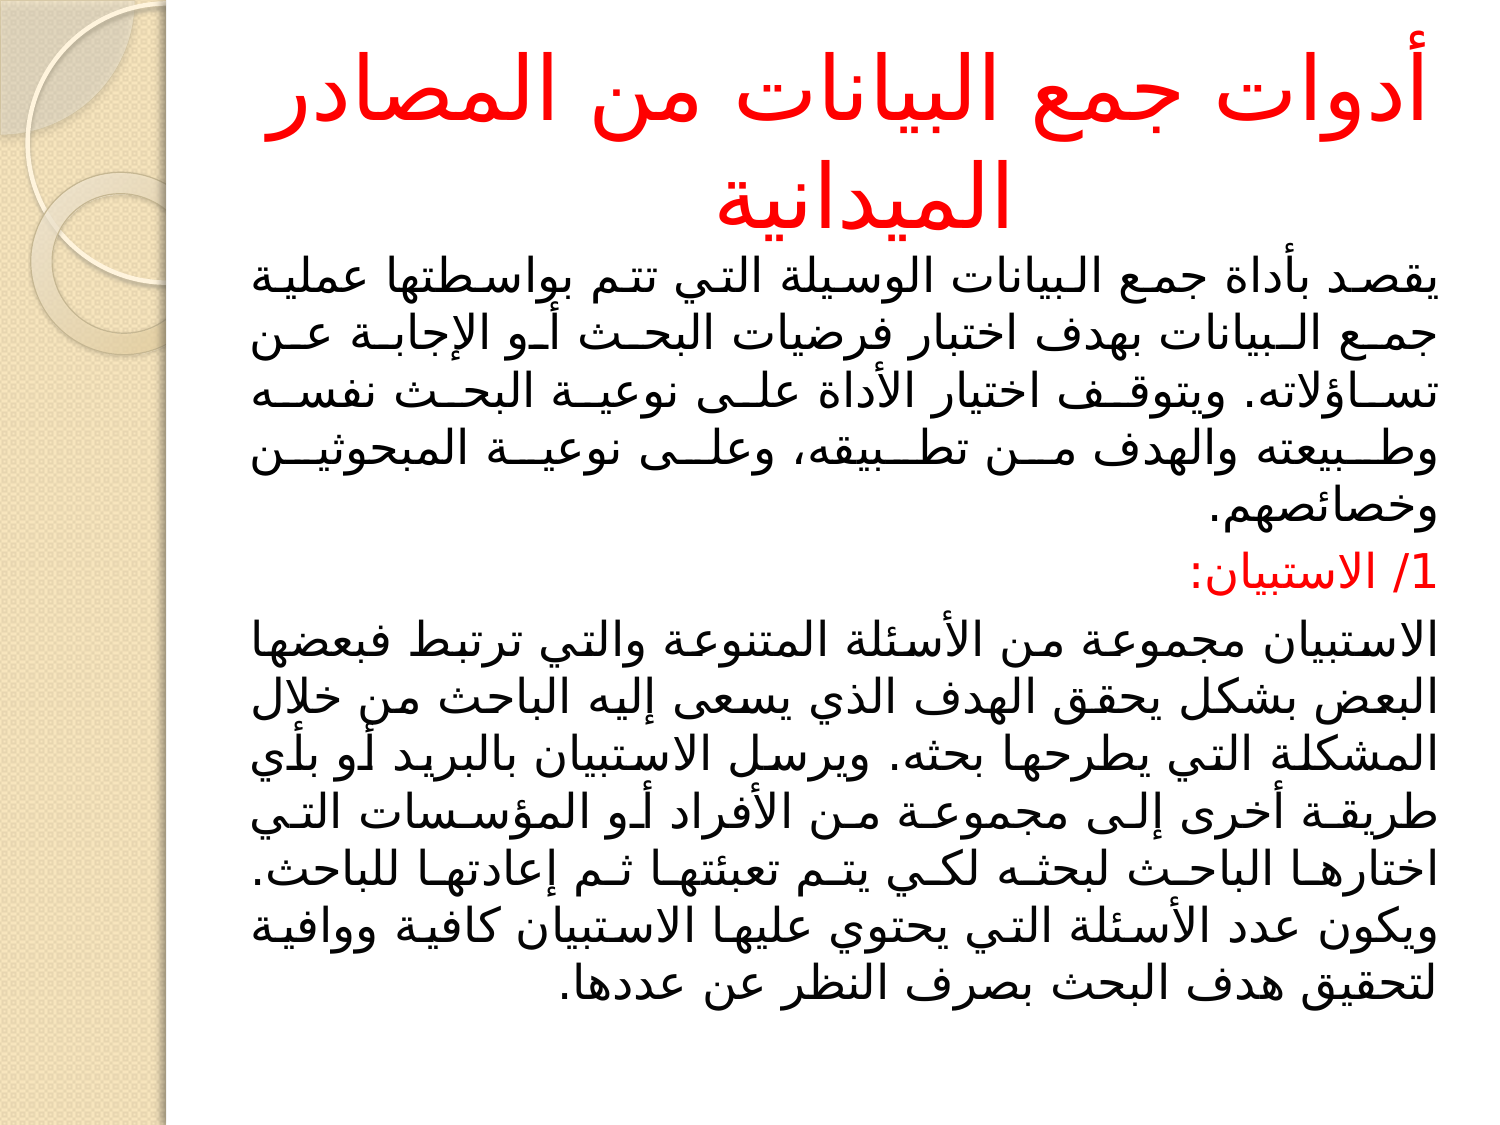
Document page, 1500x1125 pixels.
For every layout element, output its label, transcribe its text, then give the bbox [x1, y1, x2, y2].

list يقصد بأداة جمع البيانات الوسيلة التي تتم بواسطتها عملية جمع البيانات بهدف اختبار فرضيات البحث أو الإجابة عن تساؤلاته. ويتوقف اختيار الأداة على نوعية البحث نفسه وطبيعته والهدف من تطبيقه، وعلى نوعية المبحوثين وخصائصهم. 1/ الاستبيان: الاستبيان مجموعة من الأسئلة المتنوعة والتي ترتبط فبعضها البعض بشكل يحقق الهدف الذي يسعى إليه الباحث من خلال المشكلة التي يطرحها بحثه. ويرسل الاستبيان بالبريد أو بأي طريقة أخرى إلى مجموعة من الأفراد أو المؤسسات التي اختارها الباحث لبحثه لكي يتم تعبئتها ثم إعادتها للباحث. ويكون عدد الأسئلة التي يحتوي عليها الاستبيان كافية ووافية لتحقيق هدف البحث بصرف النظر عن عددها. [235, 237, 1466, 1025]
title أدوات جمع البيانات من المصادر الميدانية [235, 45, 1466, 233]
